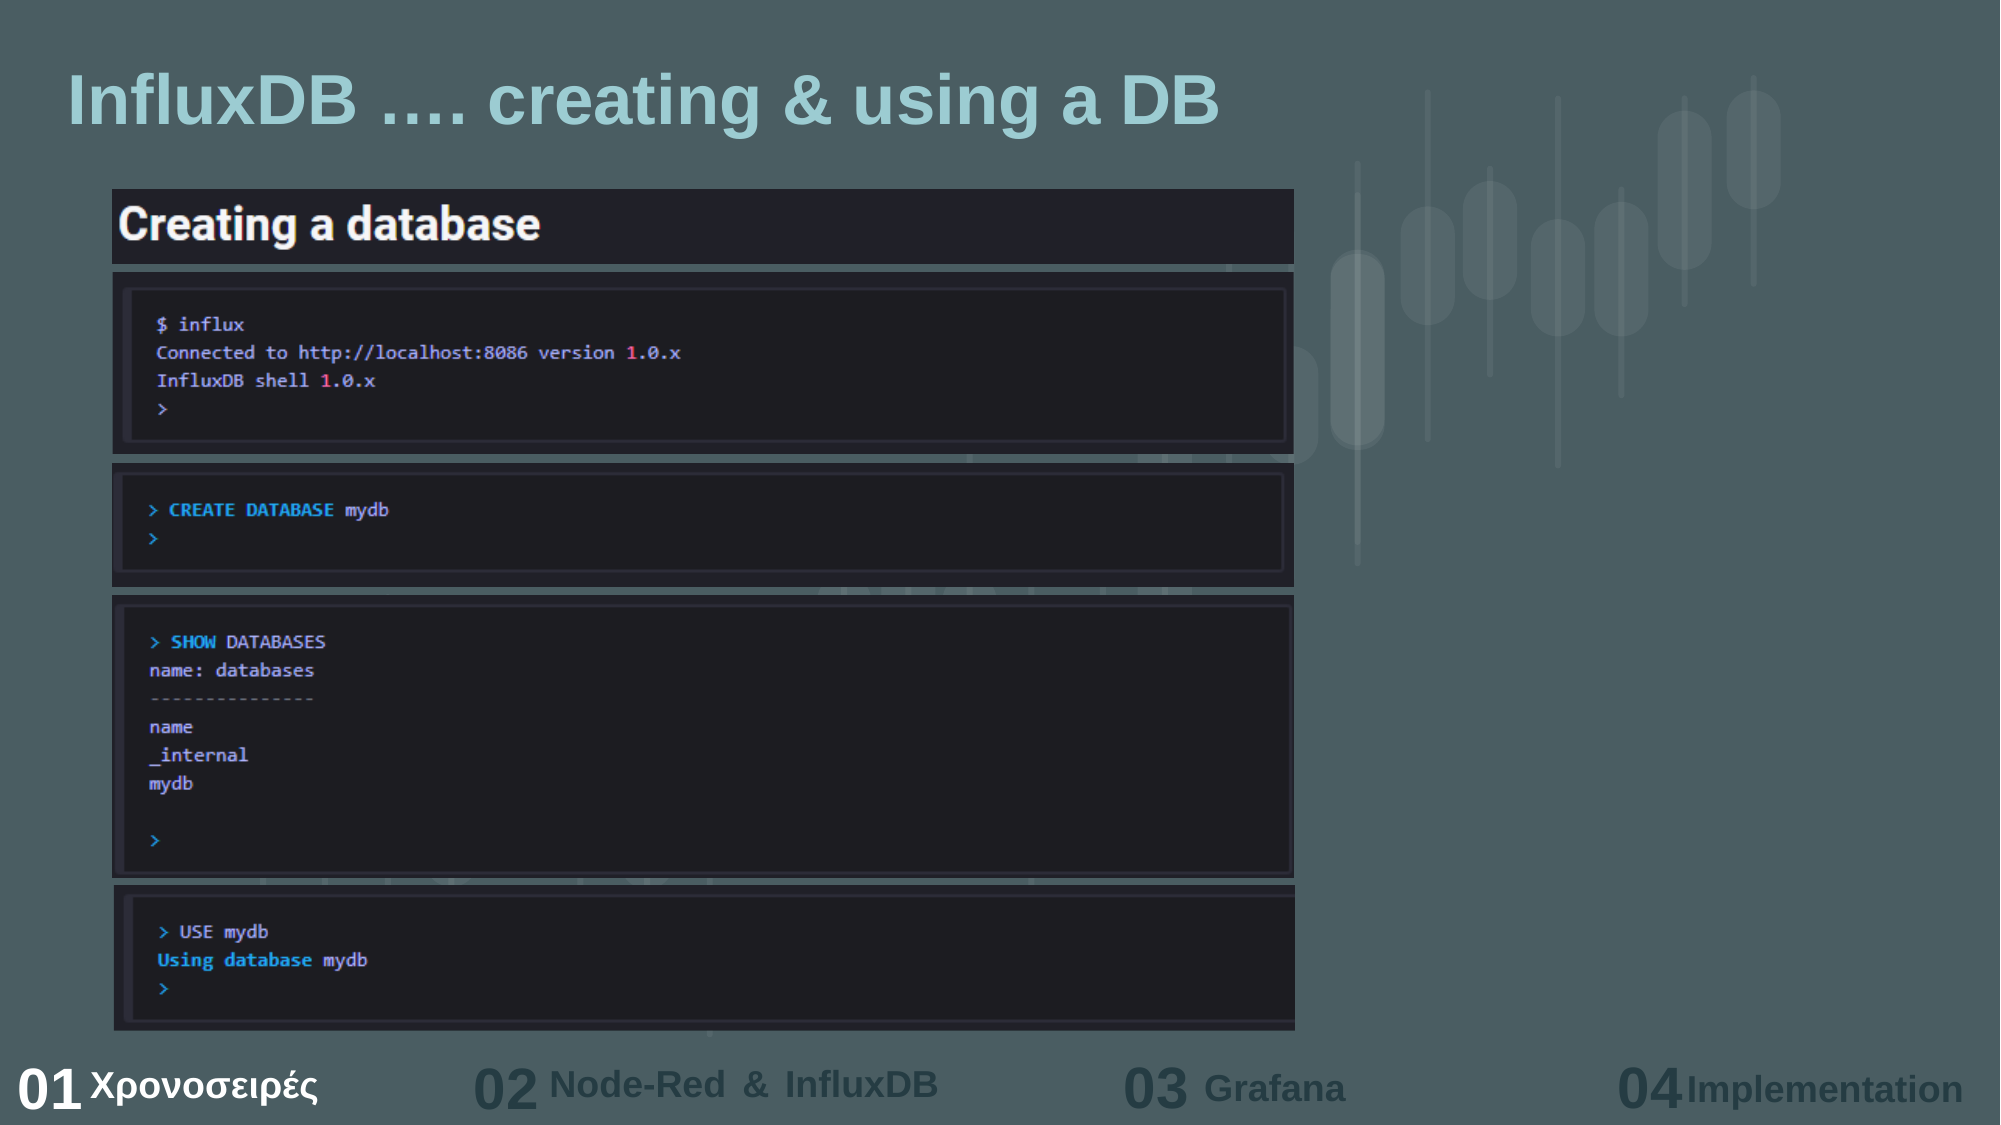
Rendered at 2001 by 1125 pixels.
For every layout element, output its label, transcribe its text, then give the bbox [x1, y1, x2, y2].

picture [113, 885, 1295, 1032]
picture [112, 272, 1294, 454]
picture [112, 189, 1294, 264]
picture [112, 463, 1294, 587]
text_box InfluxDB …. creating & using a DB [53, 55, 1952, 175]
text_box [0, 1033, 1988, 1125]
picture [112, 595, 1294, 878]
